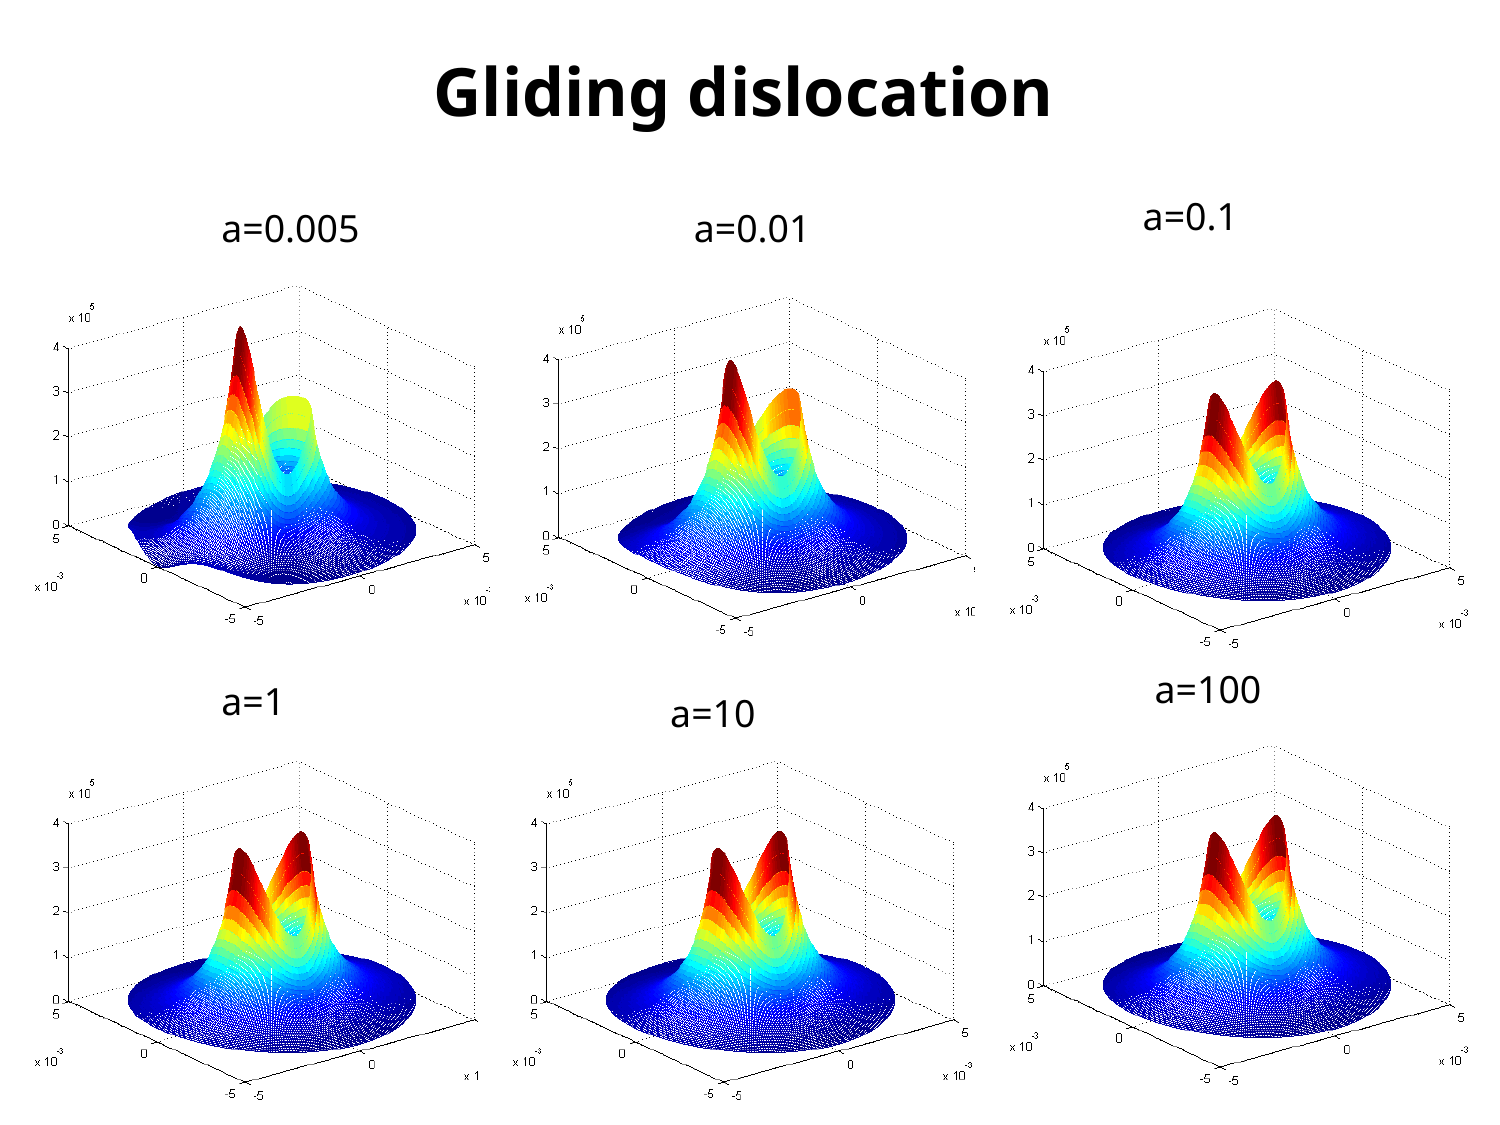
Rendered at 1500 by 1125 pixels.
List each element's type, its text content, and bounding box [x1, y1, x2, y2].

picture [0, 255, 1500, 673]
text_box a=100 [1139, 680, 1317, 714]
text_box a=0.01 [679, 197, 857, 258]
text_box a=1 [206, 670, 384, 729]
picture [0, 715, 1500, 1125]
text_box a=0.1 [1127, 186, 1306, 246]
text_box Gliding dislocation [407, 42, 1081, 138]
text_box a=0.005 [206, 197, 384, 253]
text_box a=10 [655, 682, 833, 729]
